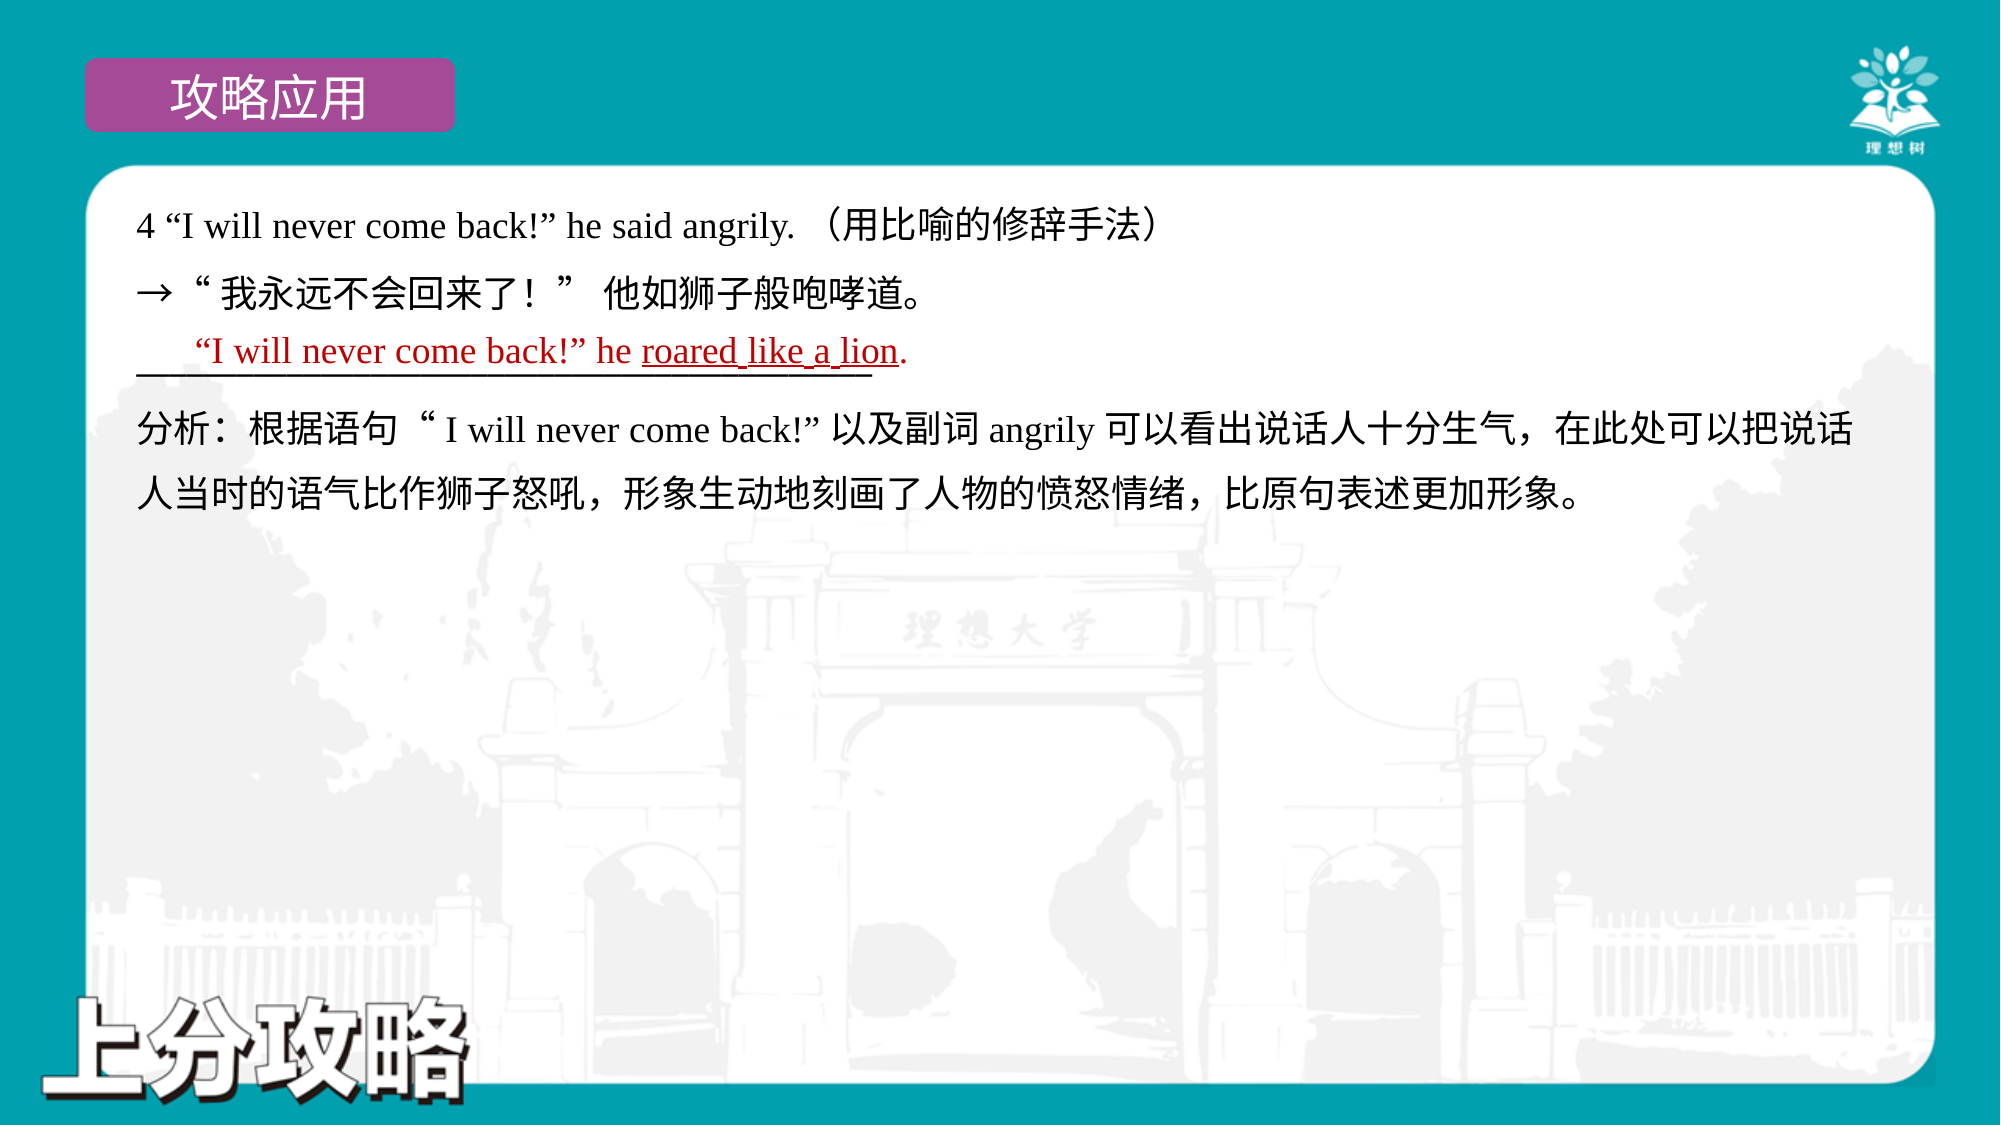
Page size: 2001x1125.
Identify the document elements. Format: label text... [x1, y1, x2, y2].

text_box 4 “I will never come back!” he said angrily.（用比喻的修辞手法） →“我永远不会回来了！” 他如狮子般咆哮道。 ____________________________________________ [136, 177, 1865, 373]
text_box “I will never come back!” he roared like a lion. [141, 306, 962, 364]
picture [0, 0, 2000, 1125]
text_box 分析：根据语句“I will never come back!”以及副词angrily可以看出说话人十分生气，在此处可以把说话 人当时的语气比作狮子怒吼，形象生动地刻画了人物的愤怒情绪，比原句表述更加形象。 [136, 381, 1865, 508]
